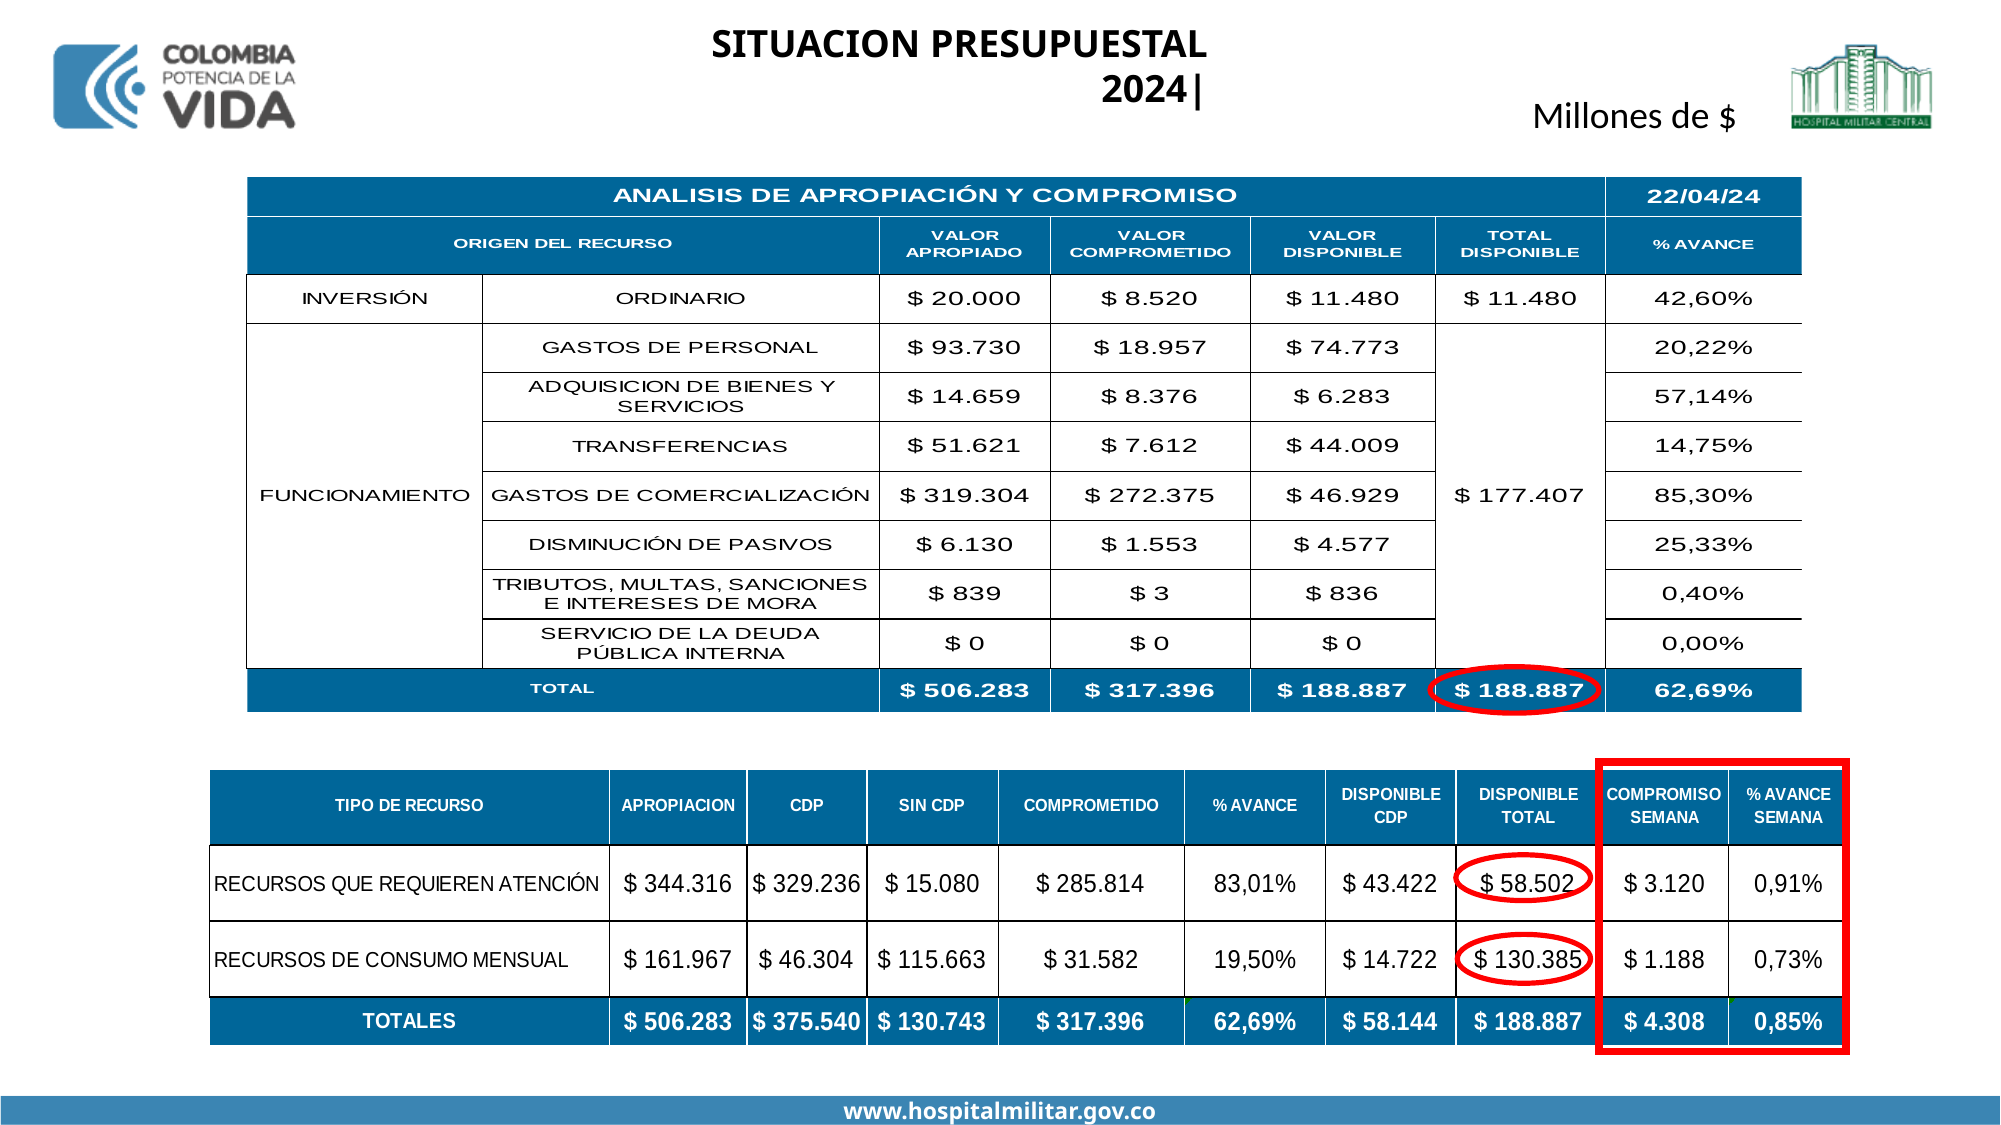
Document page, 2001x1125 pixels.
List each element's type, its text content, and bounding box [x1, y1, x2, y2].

text_box [1599, 1047, 1847, 1052]
picture [1088, 1109, 1093, 1117]
text_box SITUACION PRESUPUESTAL 2024| [610, 12, 1223, 114]
picture [0, 0, 2000, 1125]
text_box Millones de $ [1517, 83, 1837, 143]
text_box [1599, 761, 1847, 768]
